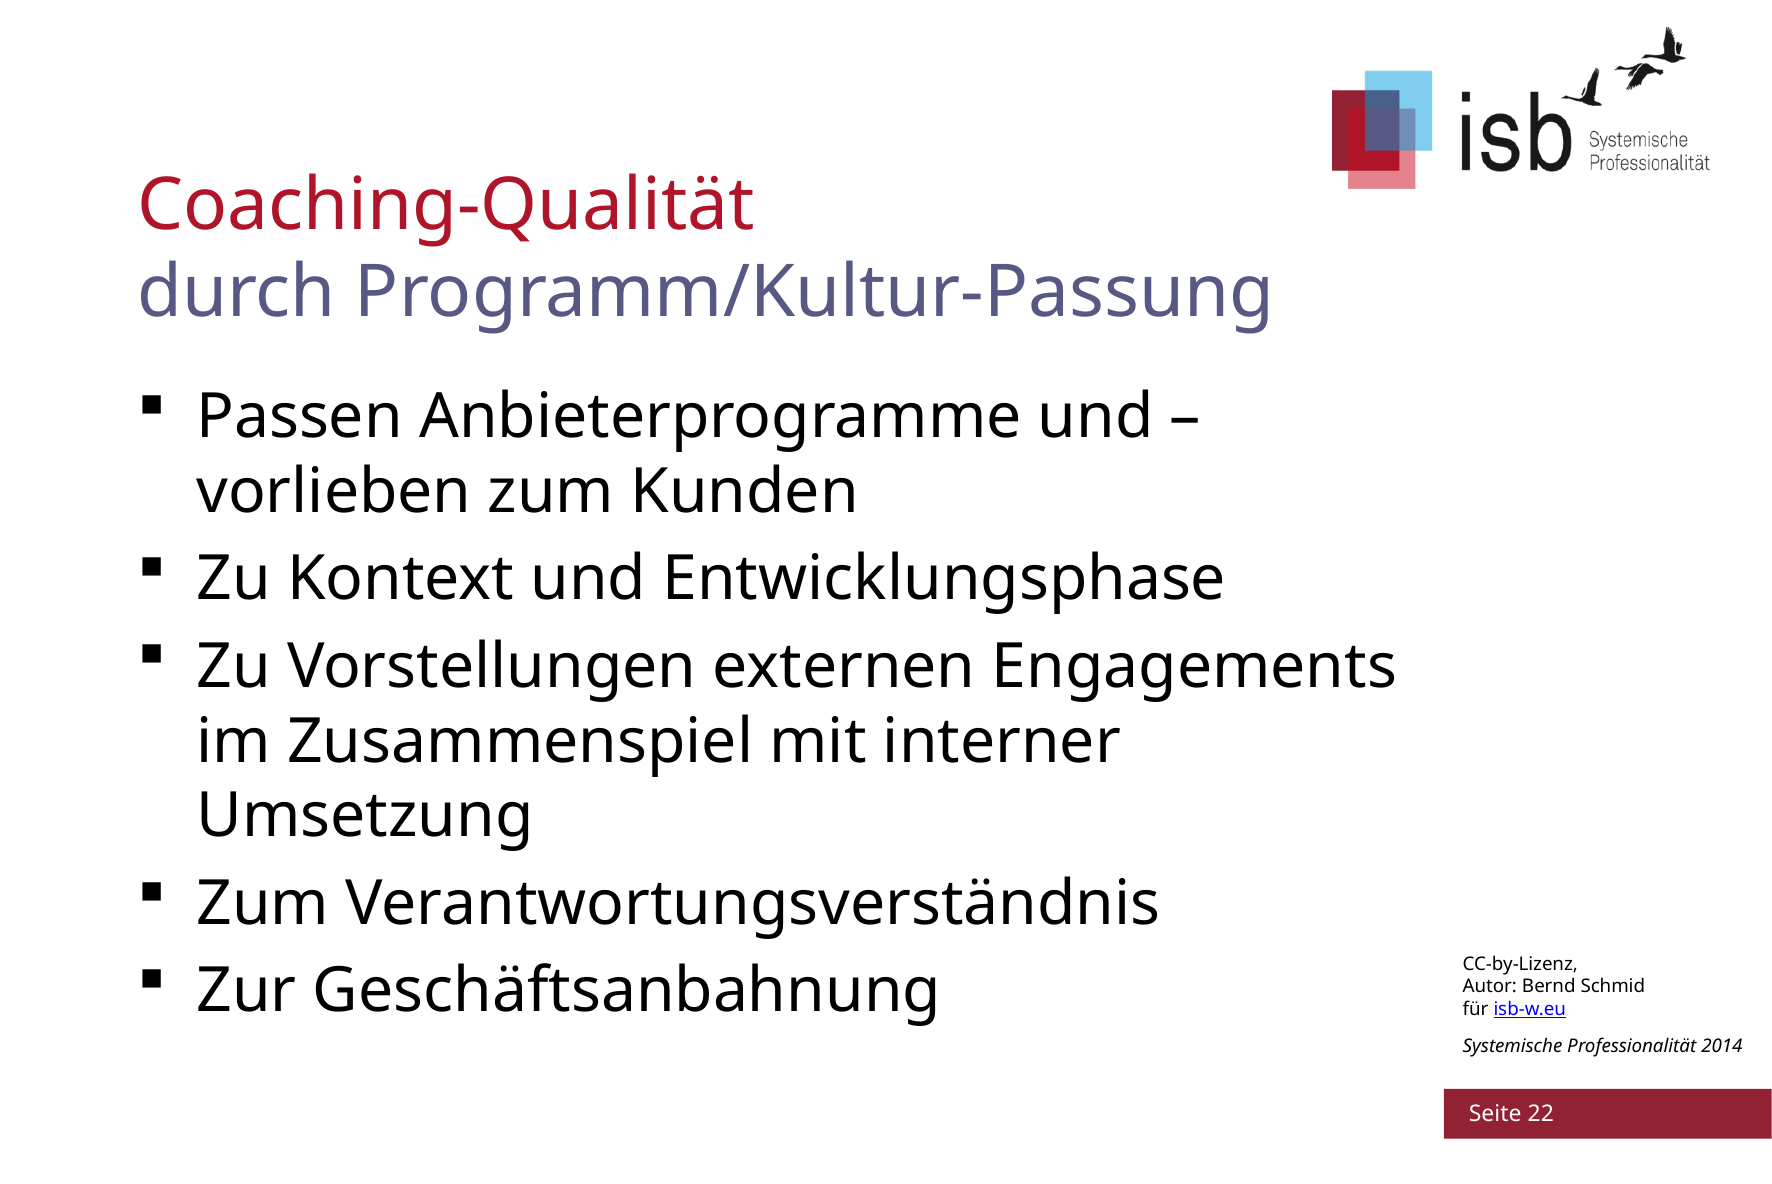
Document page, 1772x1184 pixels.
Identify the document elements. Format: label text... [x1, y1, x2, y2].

list Passen Anbieterprogramme und –vorlieben zum Kunden Zu Kontext und Entwicklungsphase Zu Vorstellungen externen Engagements im Zusammenspiel mit interner Umsetzung Zum Verantwortungsverständnis Zur Geschäftsanbahnung [118, 260, 1444, 1139]
picture [1332, 20, 1725, 194]
slide_number Seite 22 [1443, 1088, 1772, 1139]
title Coaching-Qualität durch Programm/Kultur-Passung [118, 94, 1444, 260]
